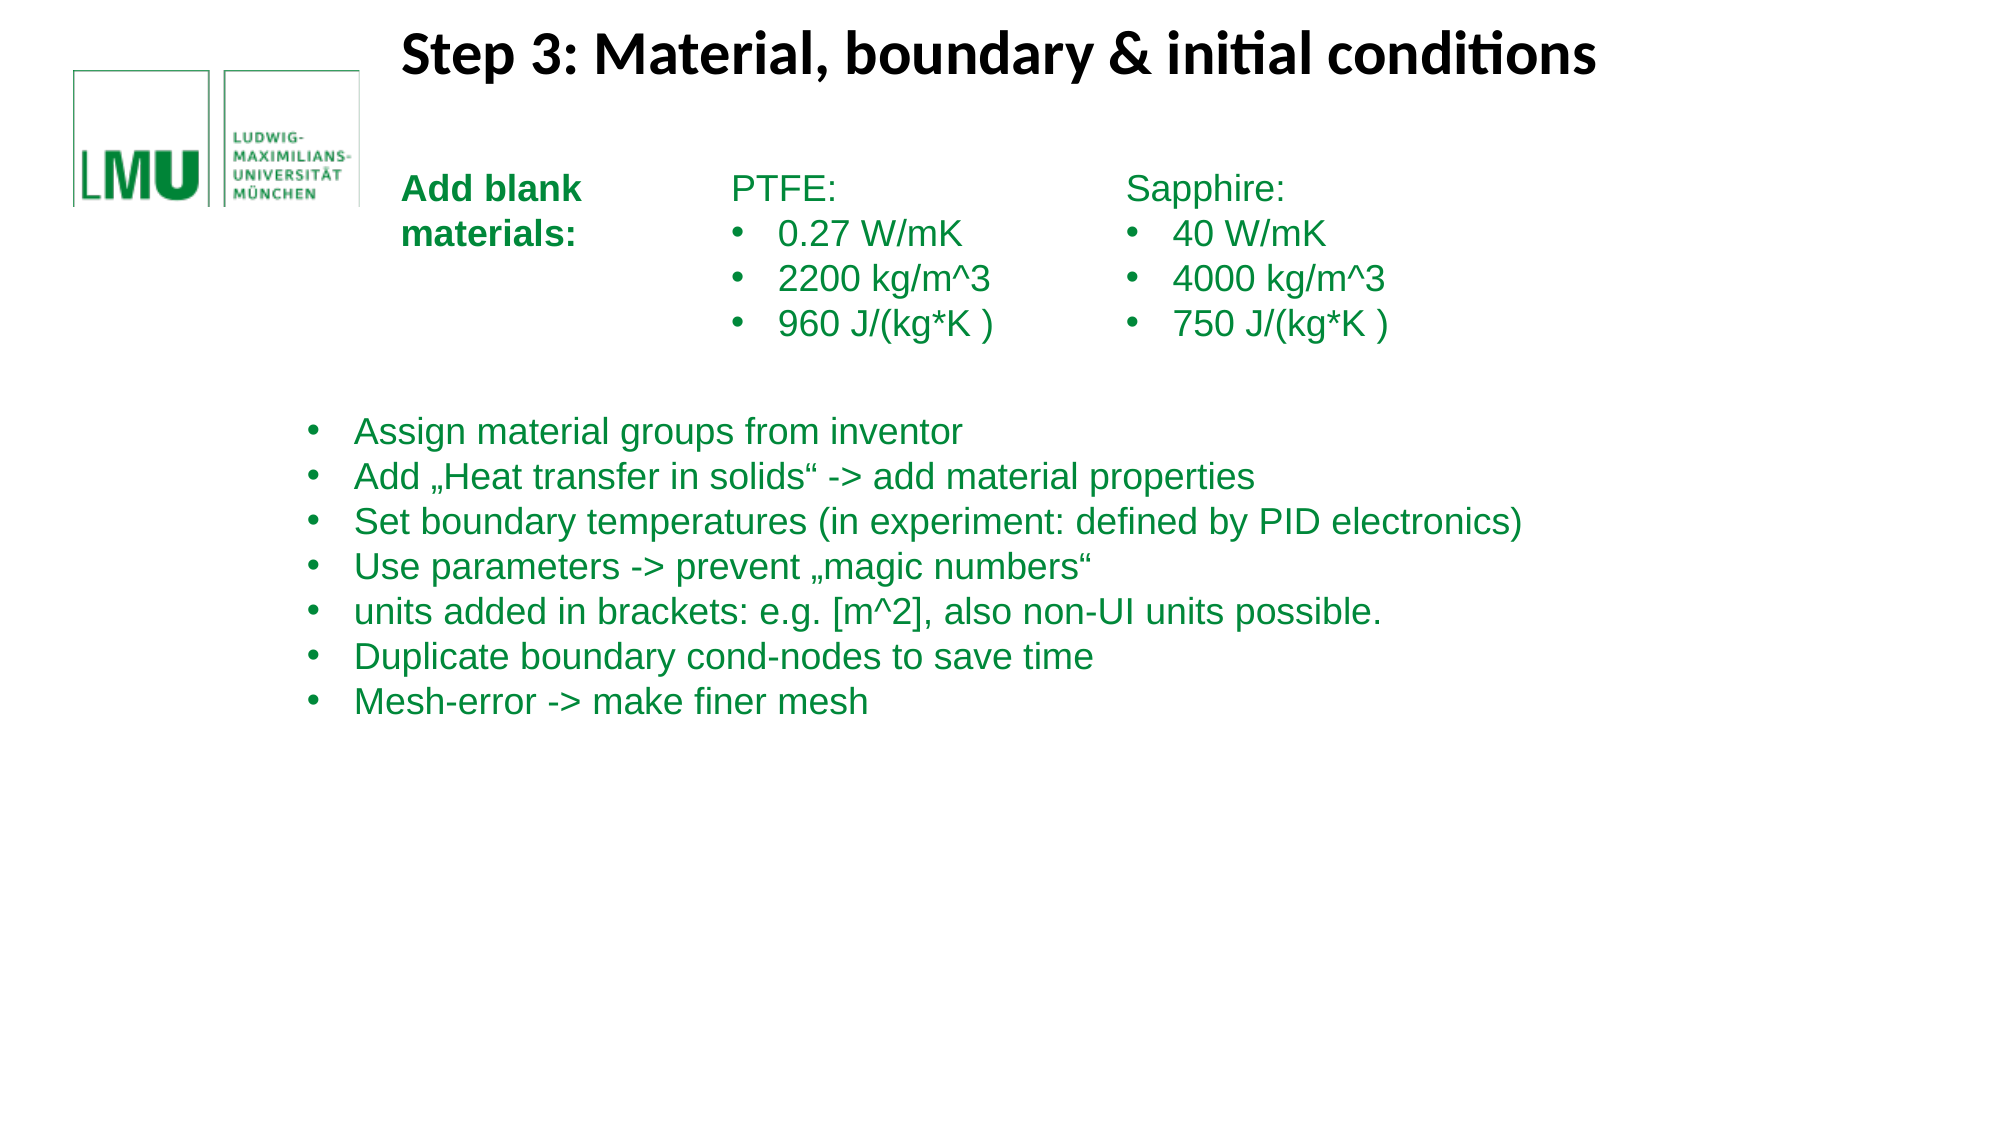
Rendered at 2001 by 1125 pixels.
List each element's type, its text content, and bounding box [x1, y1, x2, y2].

text_box Assign material groups from inventor Add „Heat transfer in solids“ -> add material properties Set boundary temperatures (in experiment: defined by PID electronics) Use parameters -> prevent „magic numbers“ units added in brackets: e.g. [m^2], also non-UI units possible. Duplicate boundary cond-nodes to save time Mesh-error -> make finer mesh [292, 399, 1705, 730]
text_box Step 3: Material, boundary & initial conditions [249, 4, 1750, 95]
text_box Sapphire: 40 W/mK 4000 kg/m^3 750 J/(kg*K ) [1111, 156, 1435, 352]
text_box PTFE: 0.27 W/mK 2200 kg/m^3 960 J/(kg*K ) [716, 156, 1040, 352]
text_box Add blank materials: [385, 156, 710, 262]
